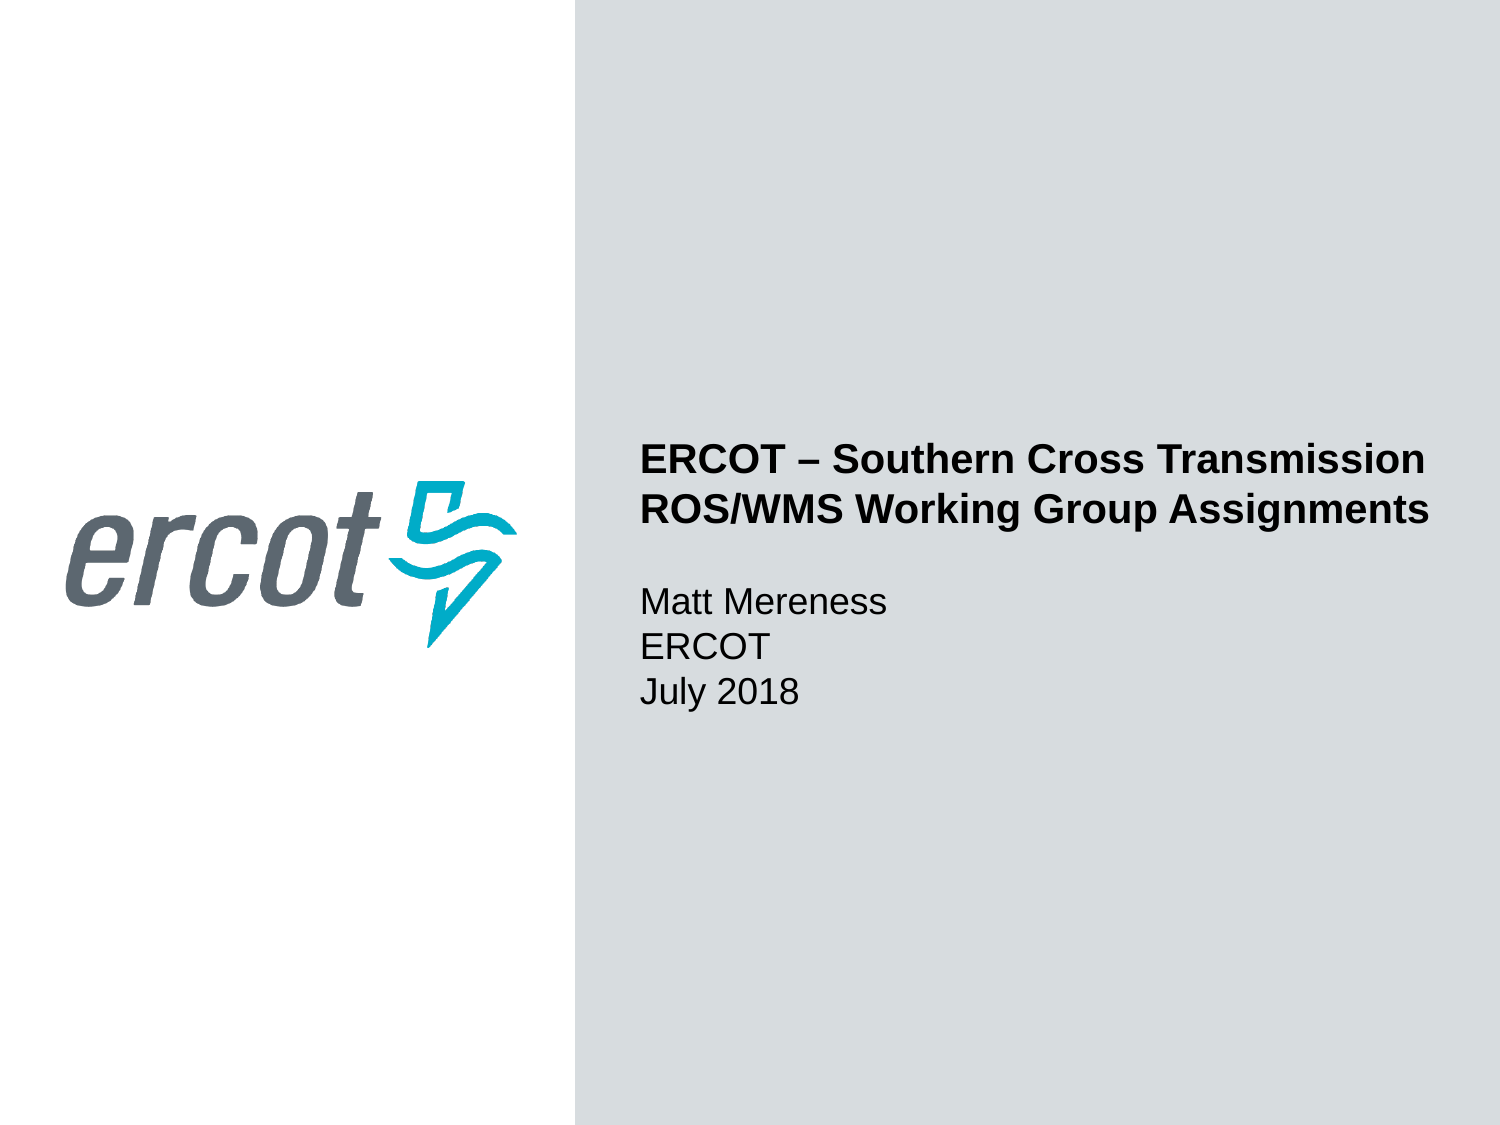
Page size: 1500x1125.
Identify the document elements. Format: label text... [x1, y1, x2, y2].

picture [56, 471, 525, 654]
text_box ERCOT – Southern Cross Transmission ROS/WMS Working Group Assignments Matt Mereness ERCOT July 2018 [624, 424, 1500, 765]
